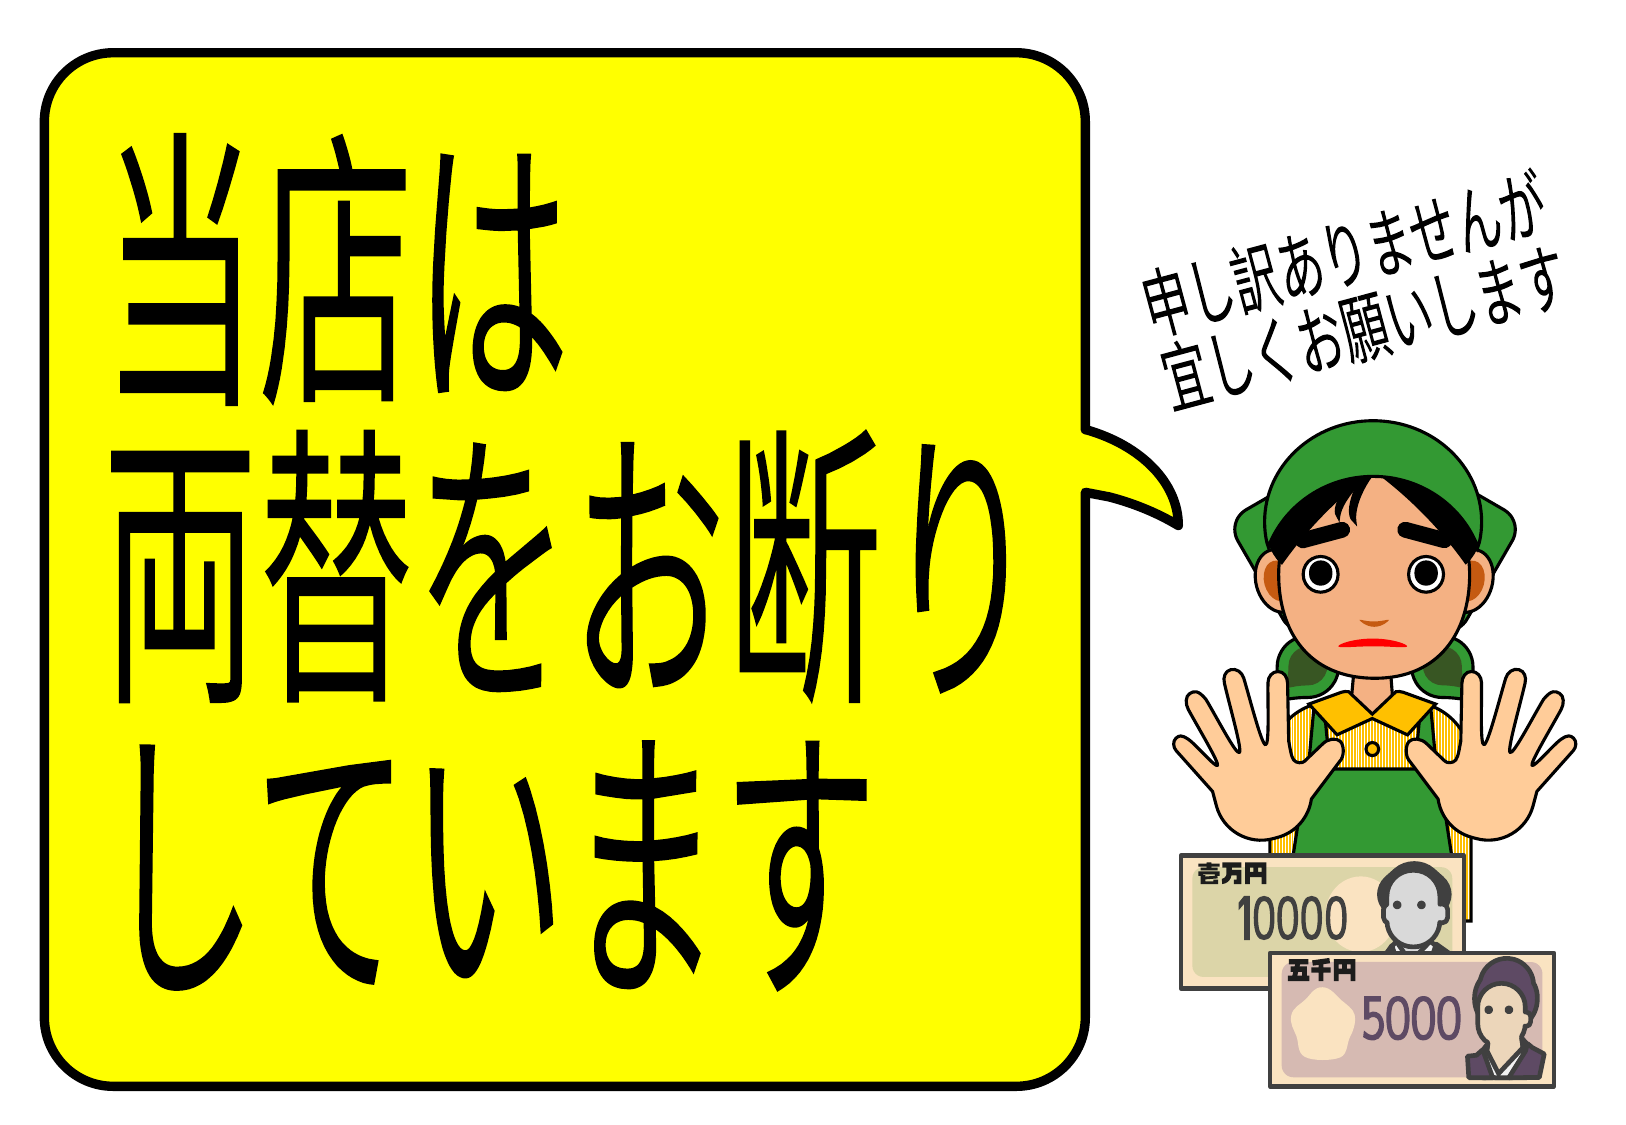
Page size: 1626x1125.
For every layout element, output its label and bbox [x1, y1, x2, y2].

text_box [44, 52, 1173, 1087]
text_box [1178, 420, 1572, 1087]
